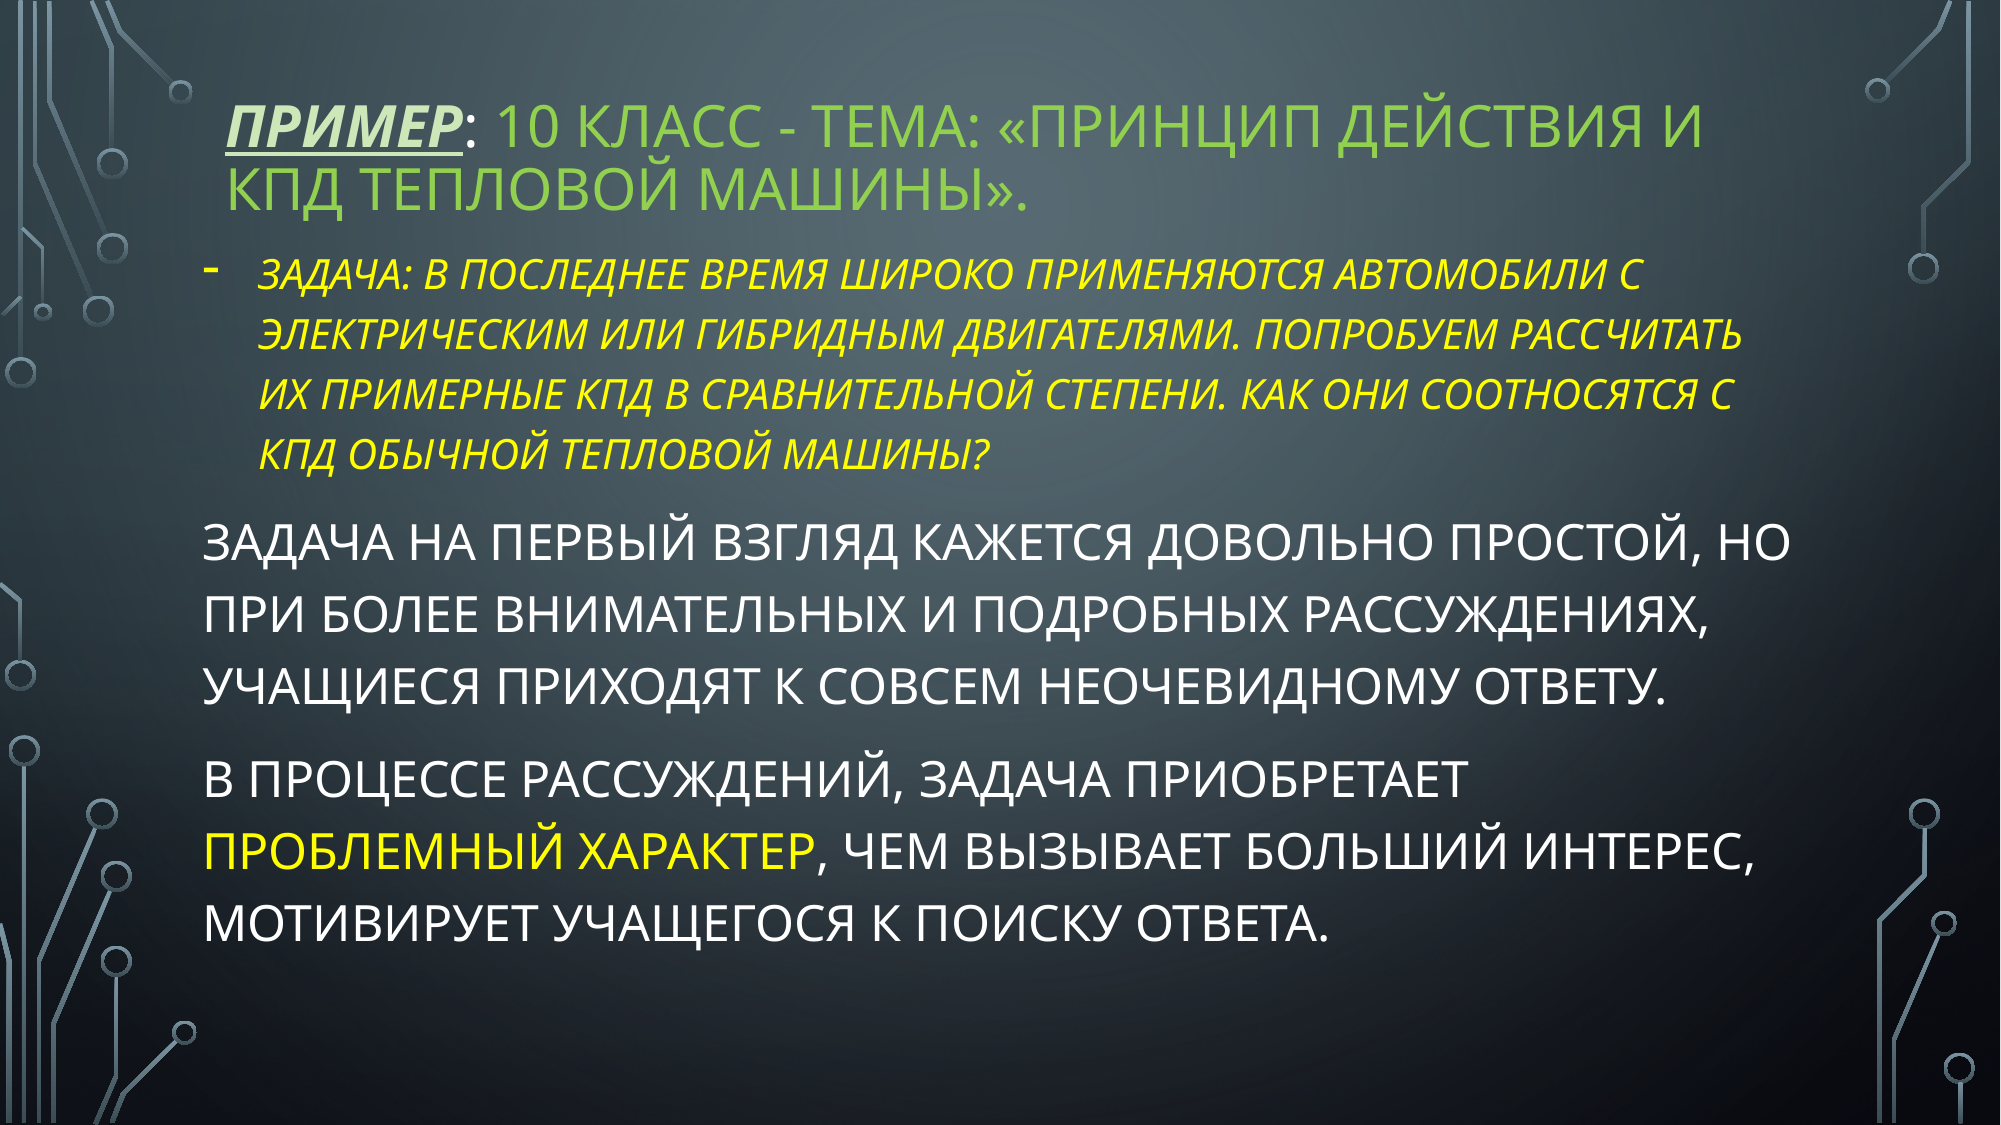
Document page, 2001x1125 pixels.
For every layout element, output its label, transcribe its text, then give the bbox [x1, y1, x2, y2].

list Задача: В последнее время широко применяются автомобили с электрическим или гибридным двигателями. Попробуем рассчитать их примерные КПД в сравнительной степени. Как они соотносятся с КПД обычной тепловой машины? Задача на первый взгляд кажется довольно простой, но при более внимательных и подробных рассуждениях, учащиеся приходят к совсем неочевидному ответу. в процессе рассуждений, задача приобретает проблемный характер, чем вызывает больший интерес, мотивирует учащегося к поиску ответа. [187, 230, 1813, 994]
title Пример: 10 класс - тема: «Принцип действия и КПД тепловой машины». [210, 81, 1836, 231]
